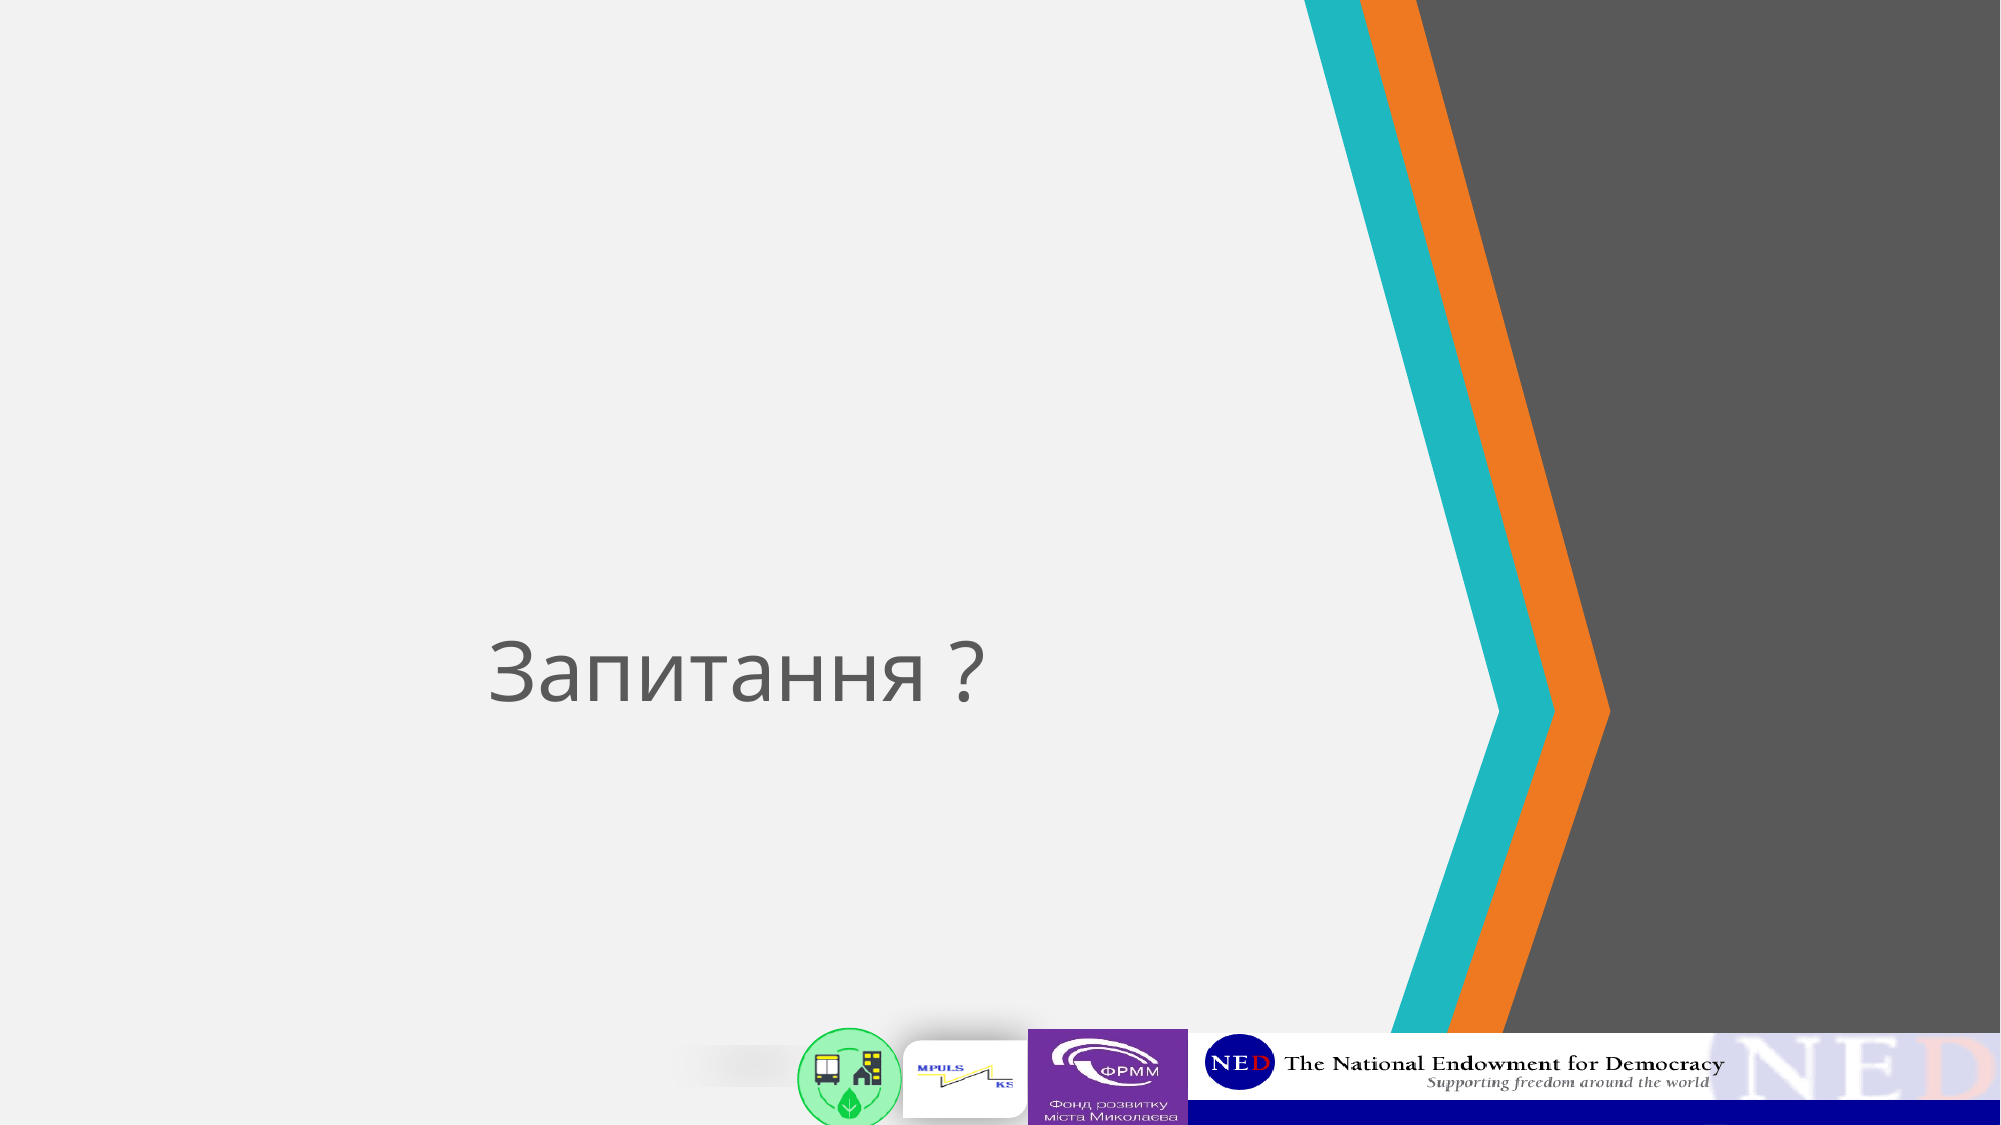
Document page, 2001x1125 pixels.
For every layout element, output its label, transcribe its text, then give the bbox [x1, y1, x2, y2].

picture [1028, 1029, 2000, 1125]
title Запитання ? [212, 307, 1263, 728]
picture [797, 1027, 902, 1125]
picture [910, 1047, 1020, 1111]
